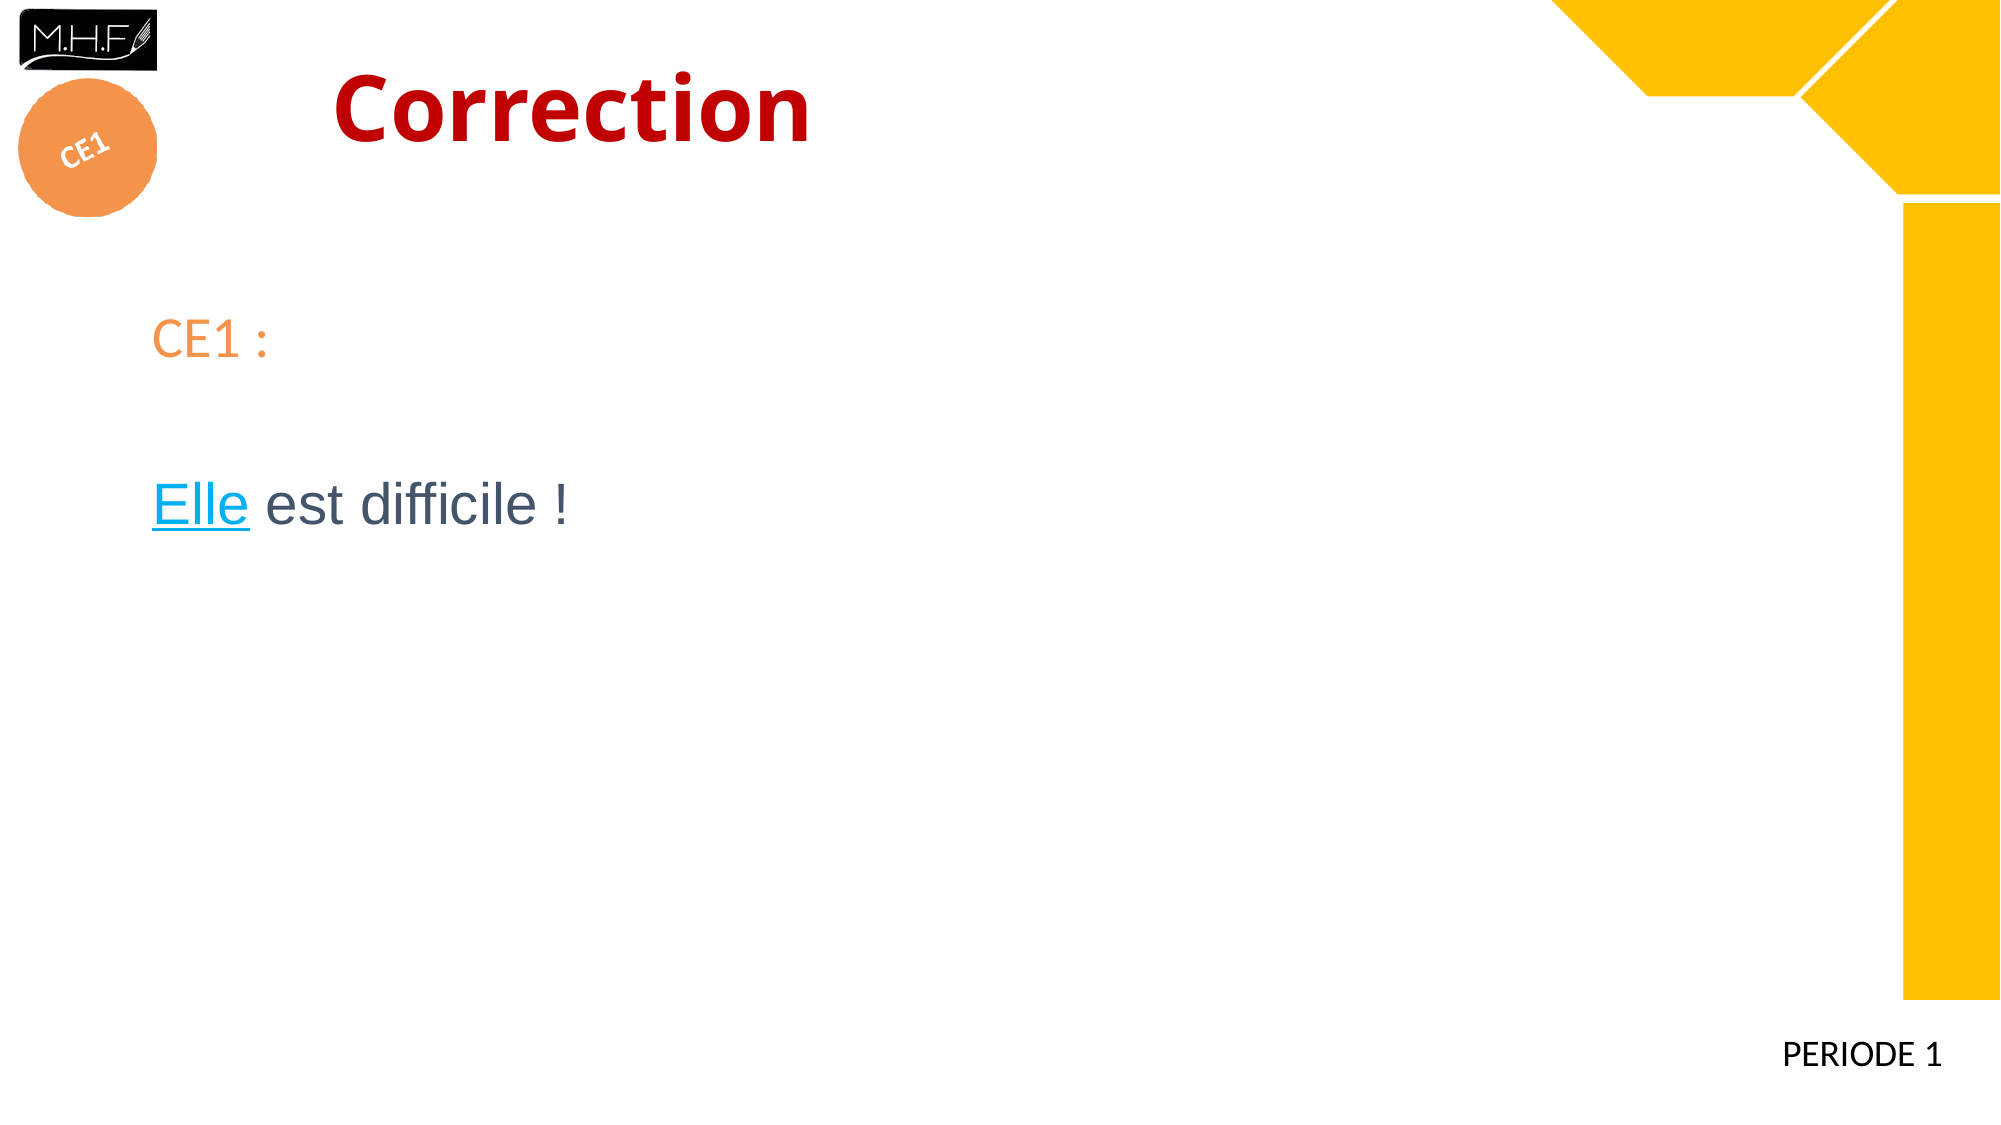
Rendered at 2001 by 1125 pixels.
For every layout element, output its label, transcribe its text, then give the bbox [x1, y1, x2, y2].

list CE1 : Elle est difficile ! [137, 299, 1863, 1014]
text_box [1549, 0, 1892, 98]
title Correction [316, 3, 1863, 221]
text_box PERIODE 1 [1362, 1021, 1967, 1125]
picture [18, 78, 157, 218]
text_box [1799, 0, 2000, 196]
text_box [1902, 202, 2000, 1001]
picture [16, 7, 157, 74]
